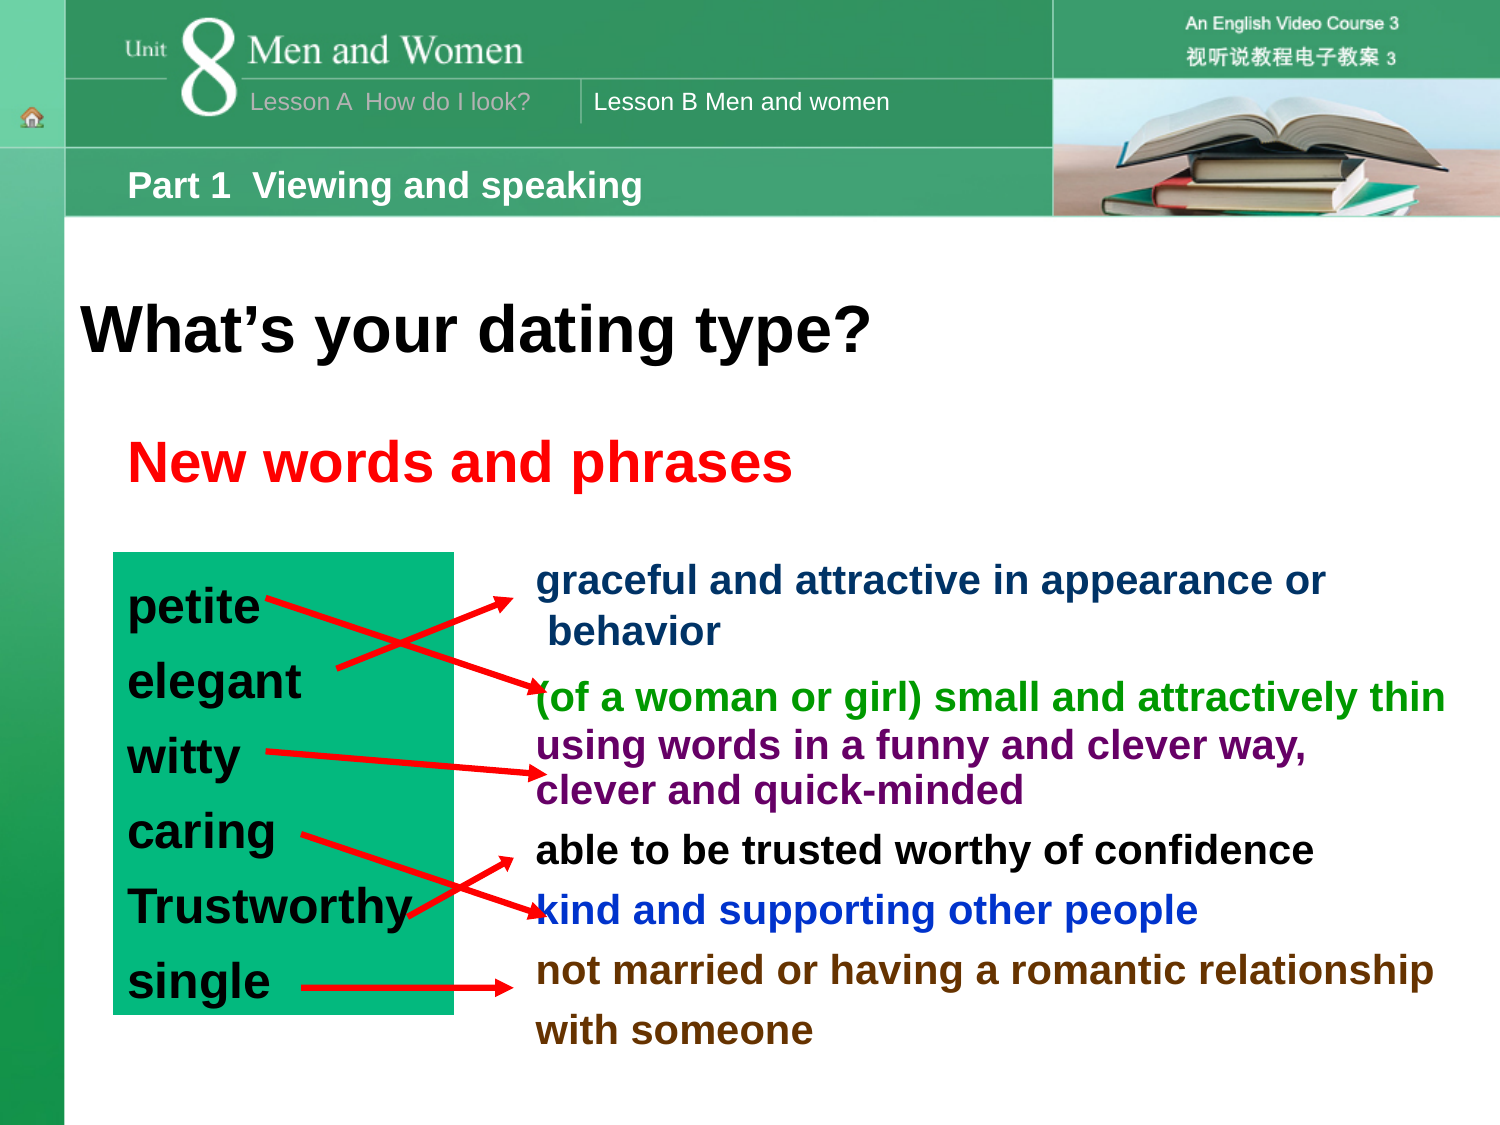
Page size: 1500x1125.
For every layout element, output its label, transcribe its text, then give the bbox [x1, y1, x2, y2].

text_box graceful and attractive in appearance or behavior (of a woman or girl) small and attractively thin using words in a funny and clever way, clever and quick-minded able to be trusted worthy of confidence kind and supporting other people not married or having a romantic relationship with someone [407, 545, 1500, 1111]
picture [0, 0, 1500, 1125]
text_box [265, 751, 548, 780]
text_box Part 1 Viewing and speaking [112, 153, 715, 225]
text_box [401, 596, 514, 643]
text_box [461, 856, 514, 887]
text_box Lesson B Men and women [578, 78, 906, 123]
text_box petite elegant witty caring Trustworthy single [112, 550, 407, 1016]
text_box [301, 981, 514, 995]
text_box What’s your dating type? [64, 278, 1500, 453]
text_box [265, 597, 548, 695]
text_box New words and phrases [112, 391, 893, 507]
text_box Lesson A How do I look? [235, 78, 547, 123]
text_box [300, 833, 548, 919]
